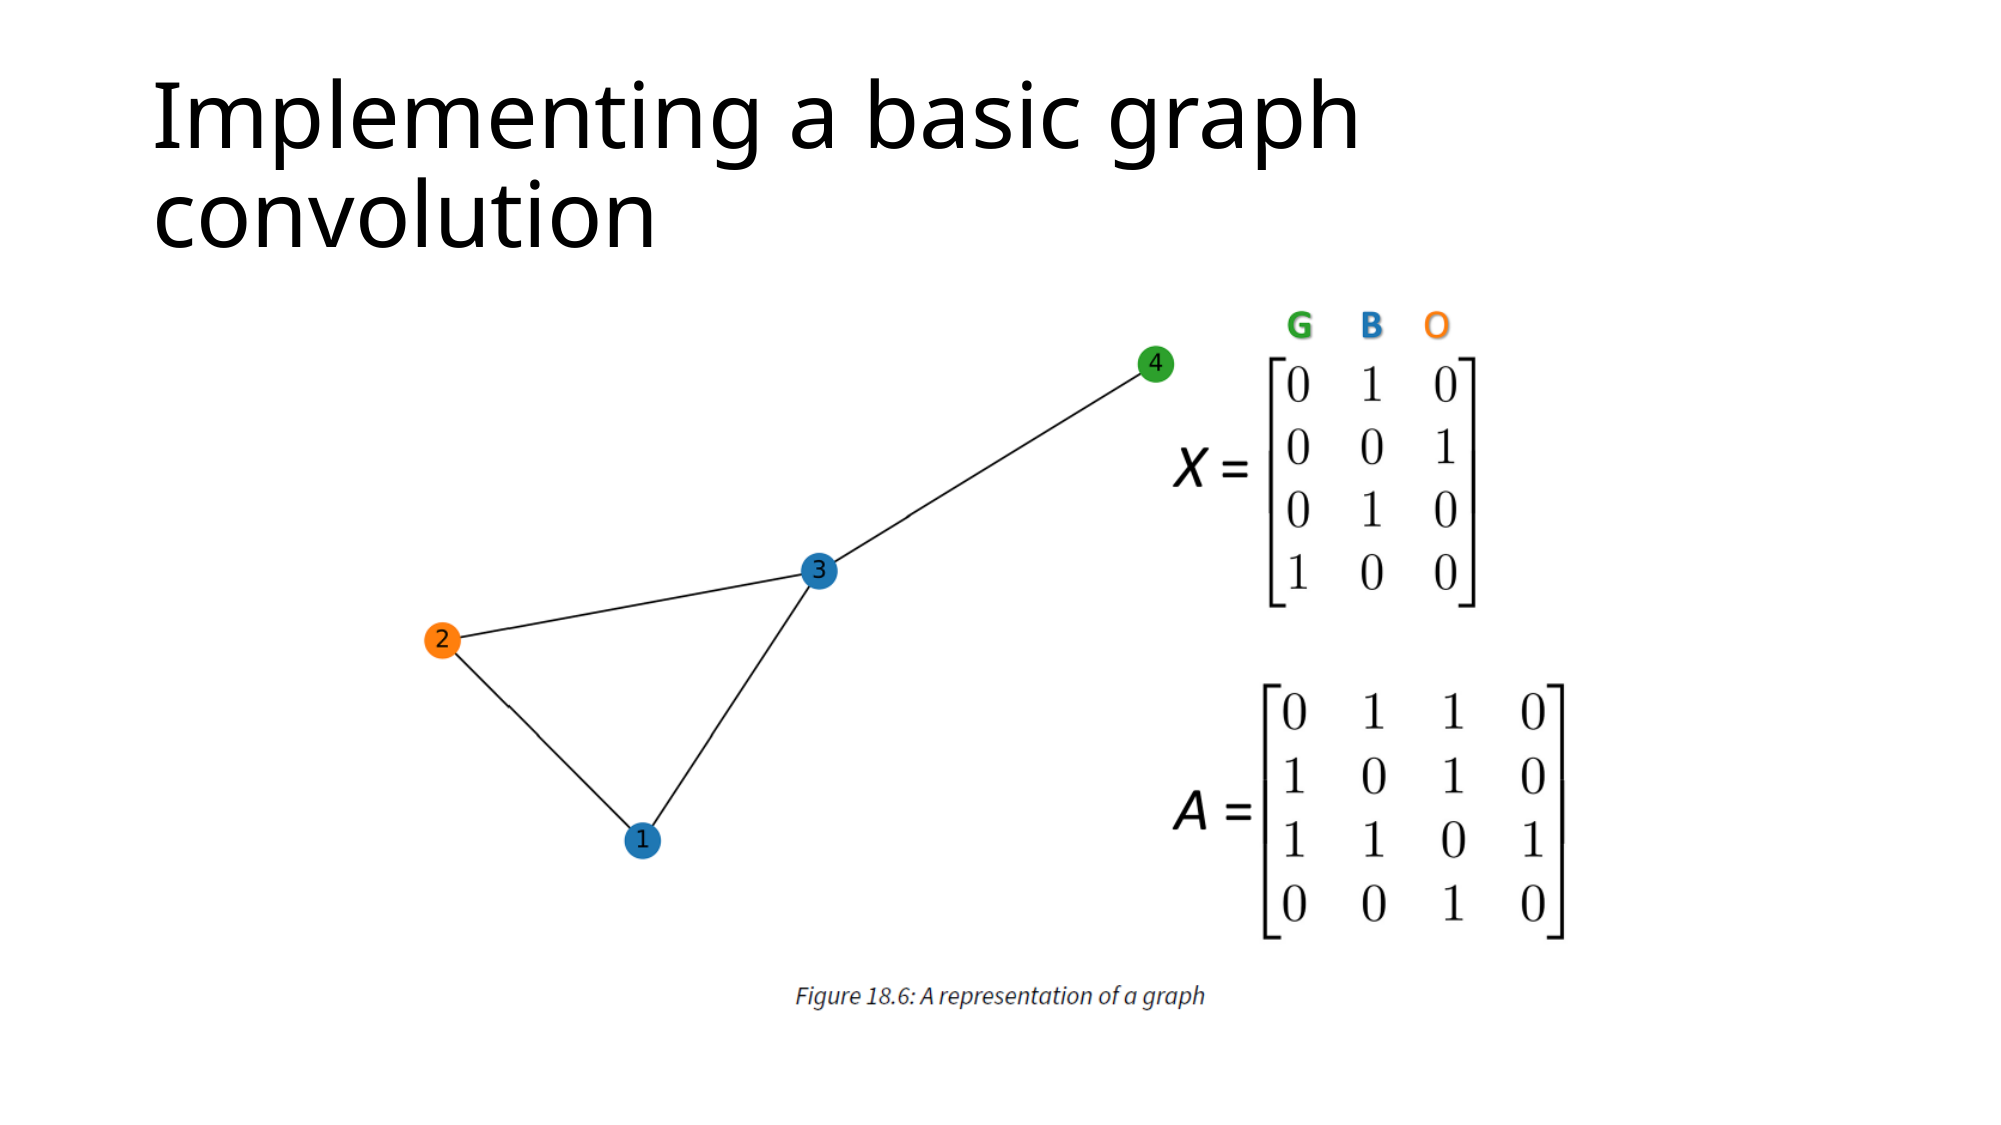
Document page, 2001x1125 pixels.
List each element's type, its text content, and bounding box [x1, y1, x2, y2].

title Implementing a basic graph convolution [137, 59, 1863, 278]
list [375, 299, 1625, 1014]
